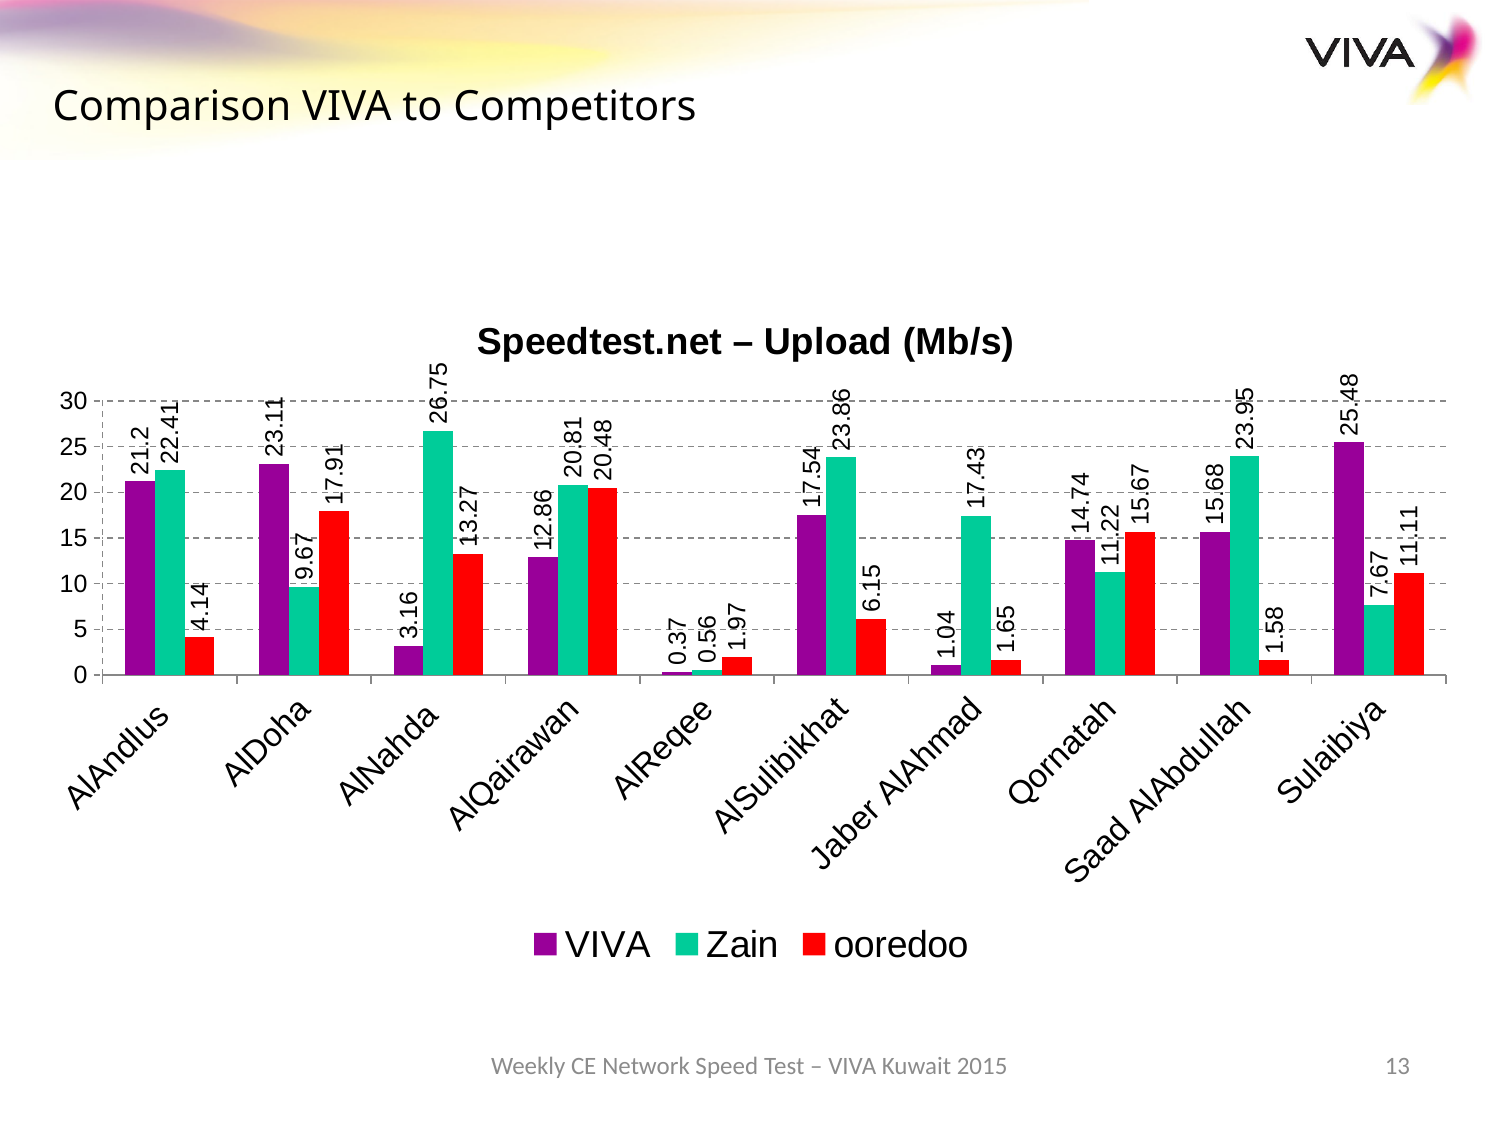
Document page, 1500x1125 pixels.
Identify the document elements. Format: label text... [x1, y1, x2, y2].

picture [1300, 12, 1485, 105]
text_box 13 [1074, 1042, 1425, 1103]
chart [27, 287, 1476, 974]
text_box Comparison VIVA to Competitors [37, 24, 1278, 184]
picture [0, 0, 1089, 160]
text_box Weekly CE Network Speed Test – VIVA Kuwait 2015 [205, 1042, 1074, 1103]
